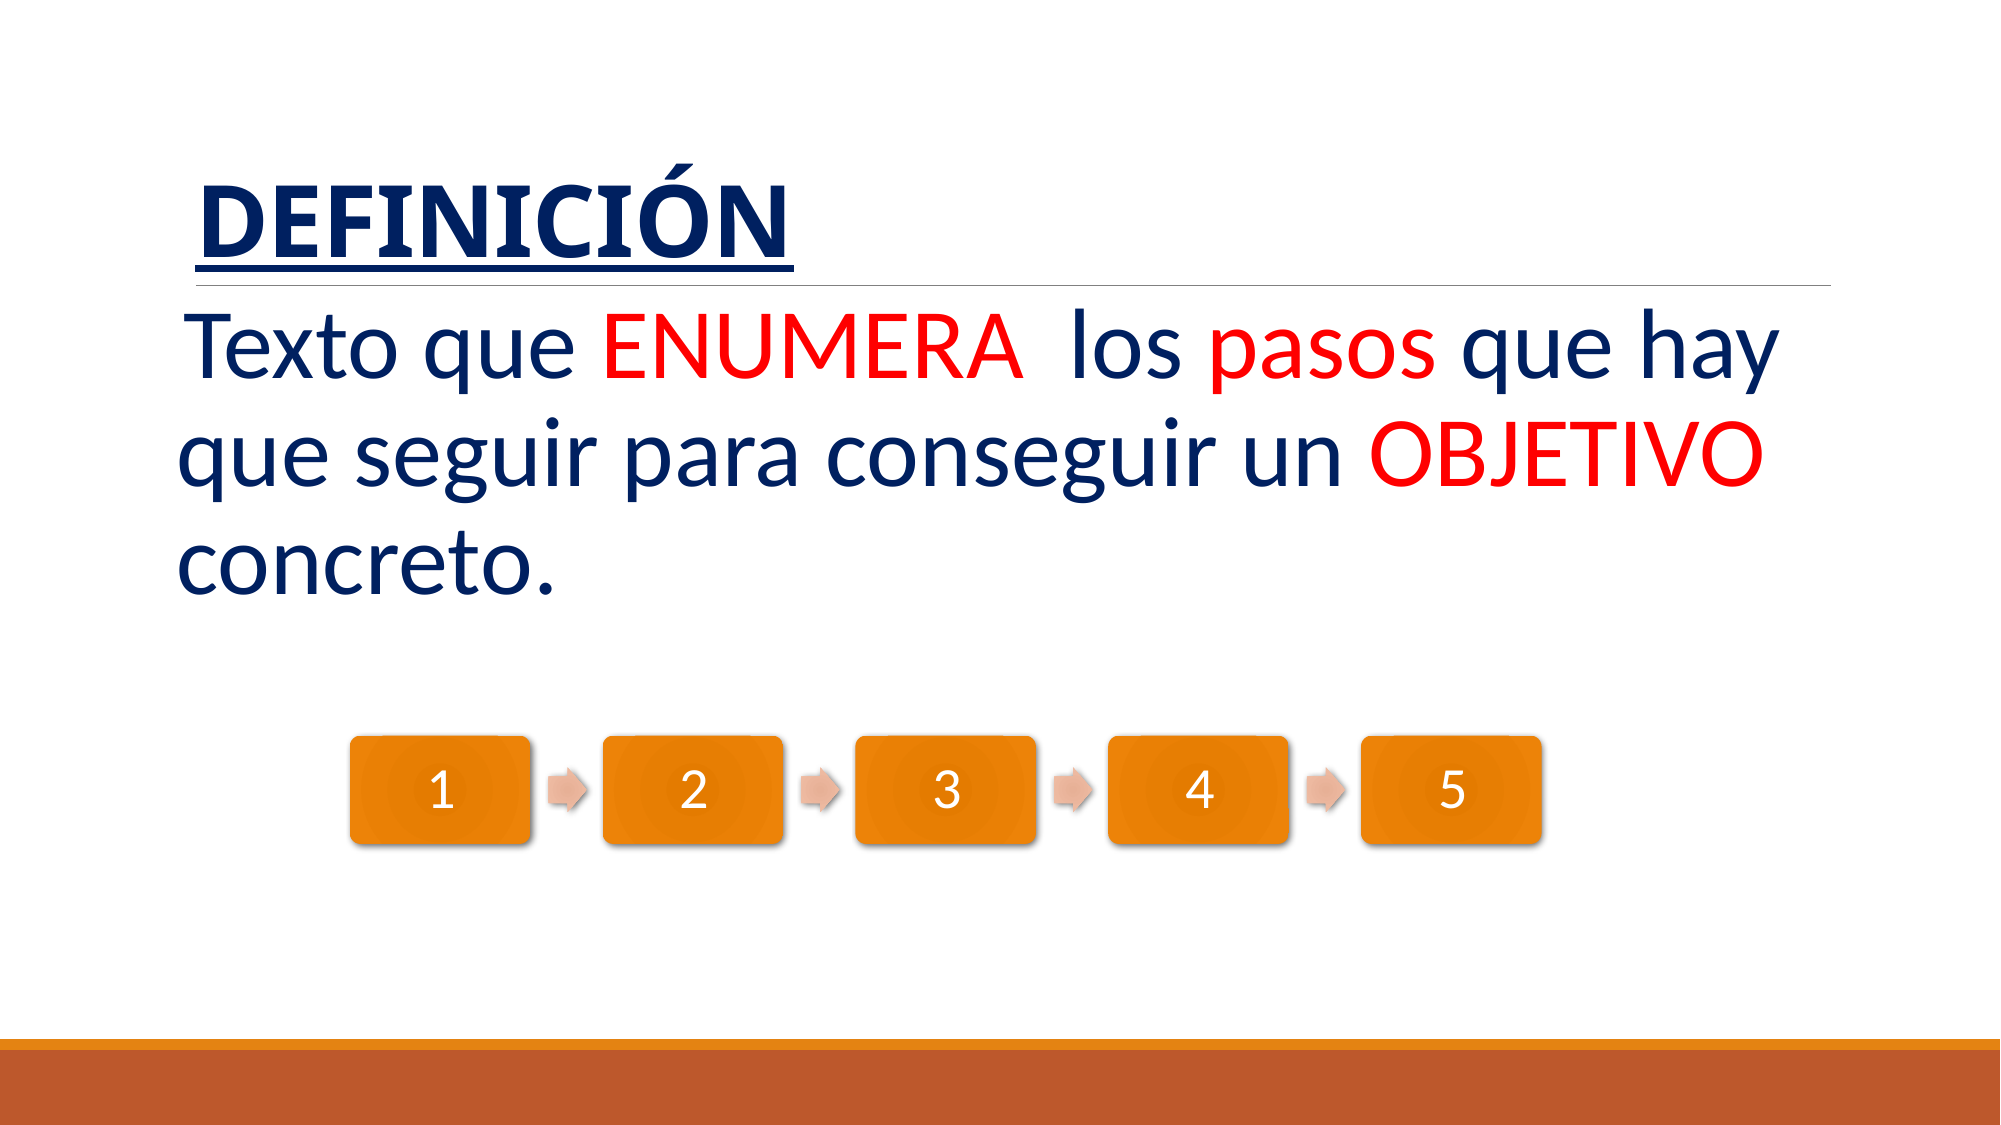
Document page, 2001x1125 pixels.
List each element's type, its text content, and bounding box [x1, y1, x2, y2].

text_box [348, 647, 1543, 932]
list Texto que ENUMERA los pasos que hay que seguir para conseguir un OBJETIVO concreto. [161, 285, 1812, 945]
title DEFINICIÓN [180, 47, 1830, 285]
